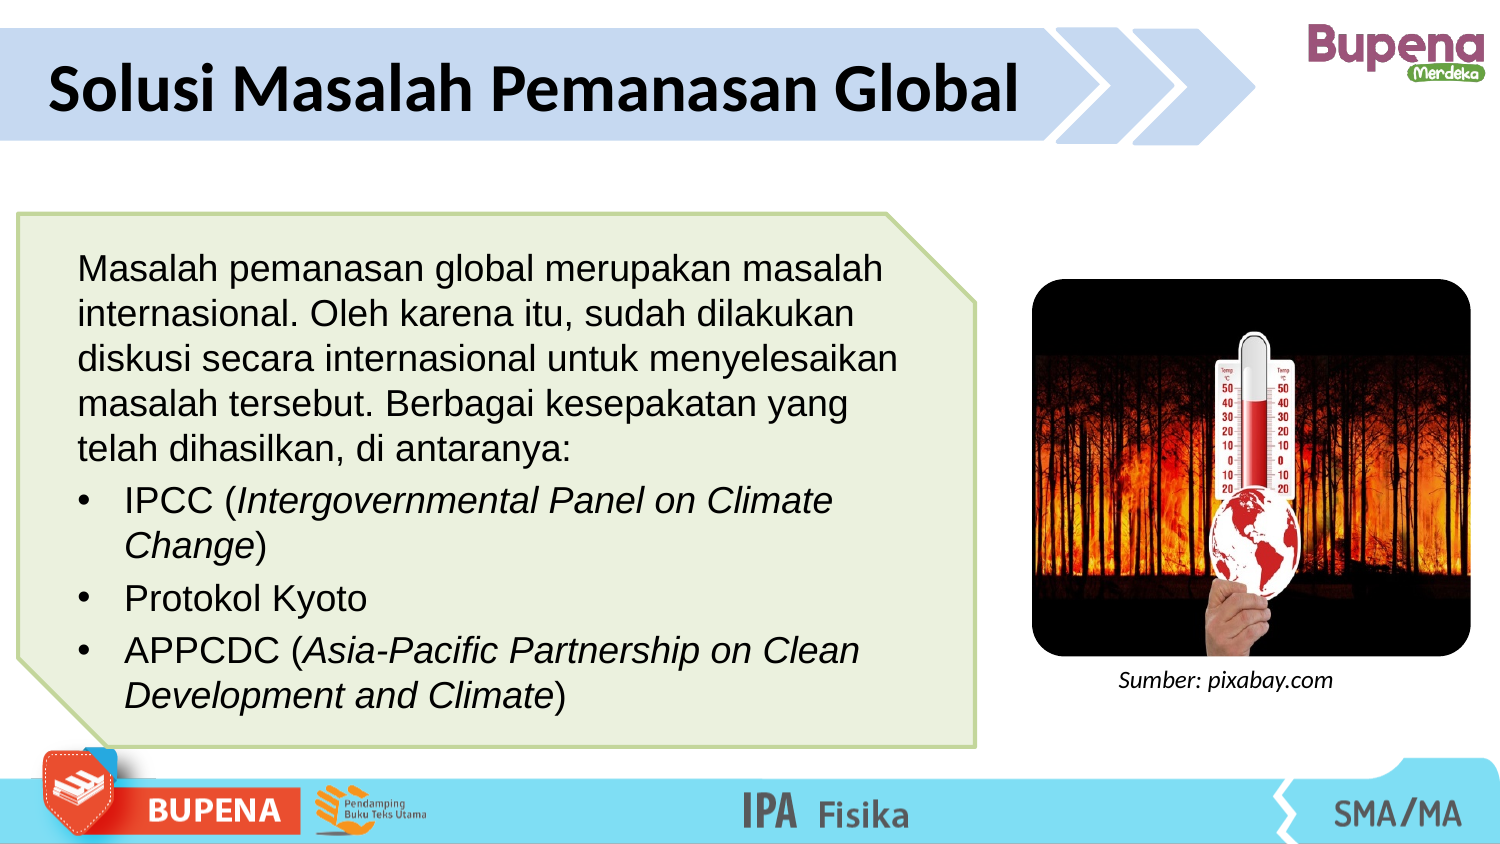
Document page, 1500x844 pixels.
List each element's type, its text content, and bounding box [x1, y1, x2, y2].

picture [0, 734, 1500, 844]
picture [1299, 21, 1494, 85]
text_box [0, 27, 1314, 142]
text_box Masalah pemanasan global merupakan masalah internasional. Oleh karena itu, sudah dilakukan diskusi secara internasional untuk menyelesaikan masalah tersebut. Berbagai kesepakatan yang telah dihasilkan, di antaranya: IPCC (Intergovernmental Panel on Climate Change) Protokol Kyoto APPCDC (Asia-Pacific Partnership on Clean Development and Climate) [16, 211, 978, 749]
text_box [1031, 278, 1471, 744]
